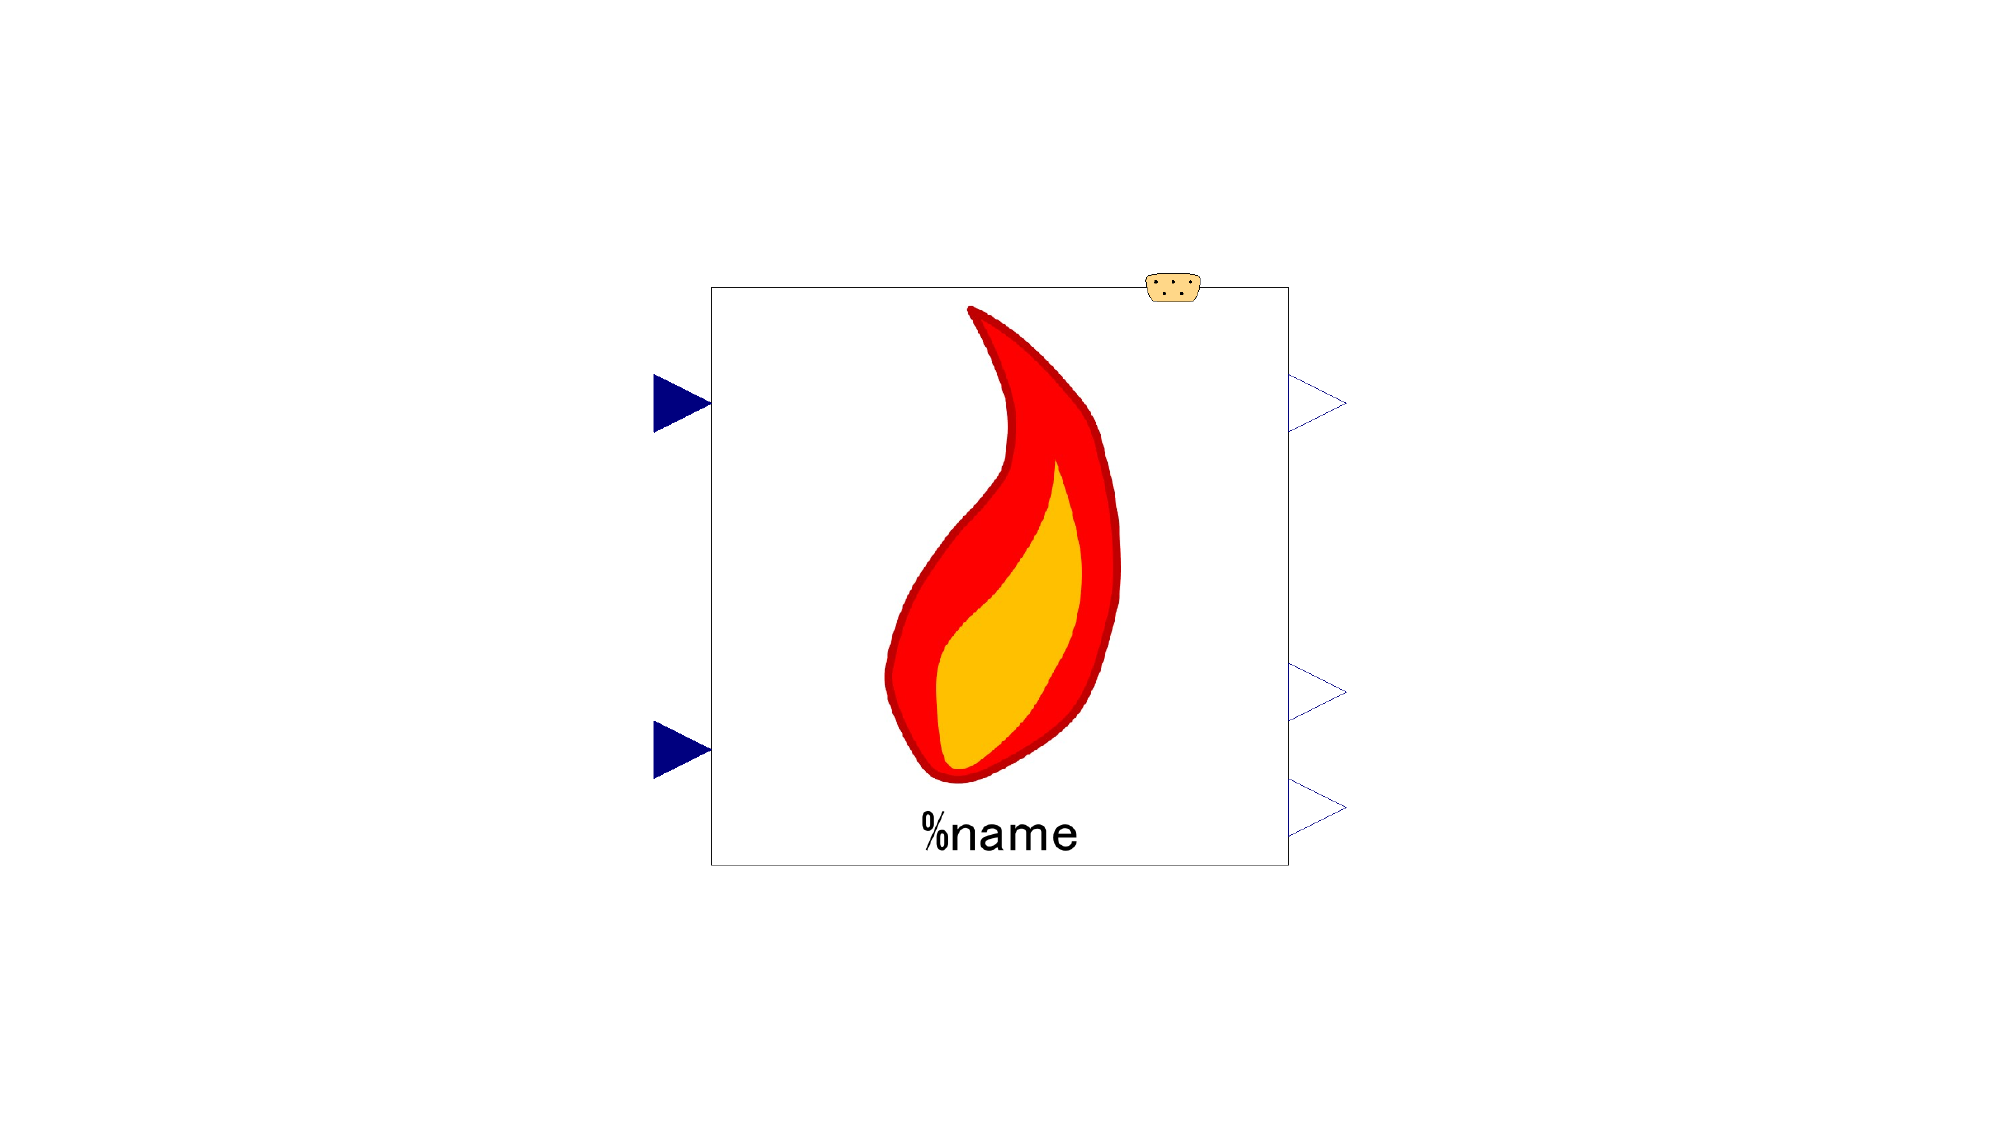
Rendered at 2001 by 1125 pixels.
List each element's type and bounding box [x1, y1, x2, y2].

picture [639, 244, 1361, 880]
